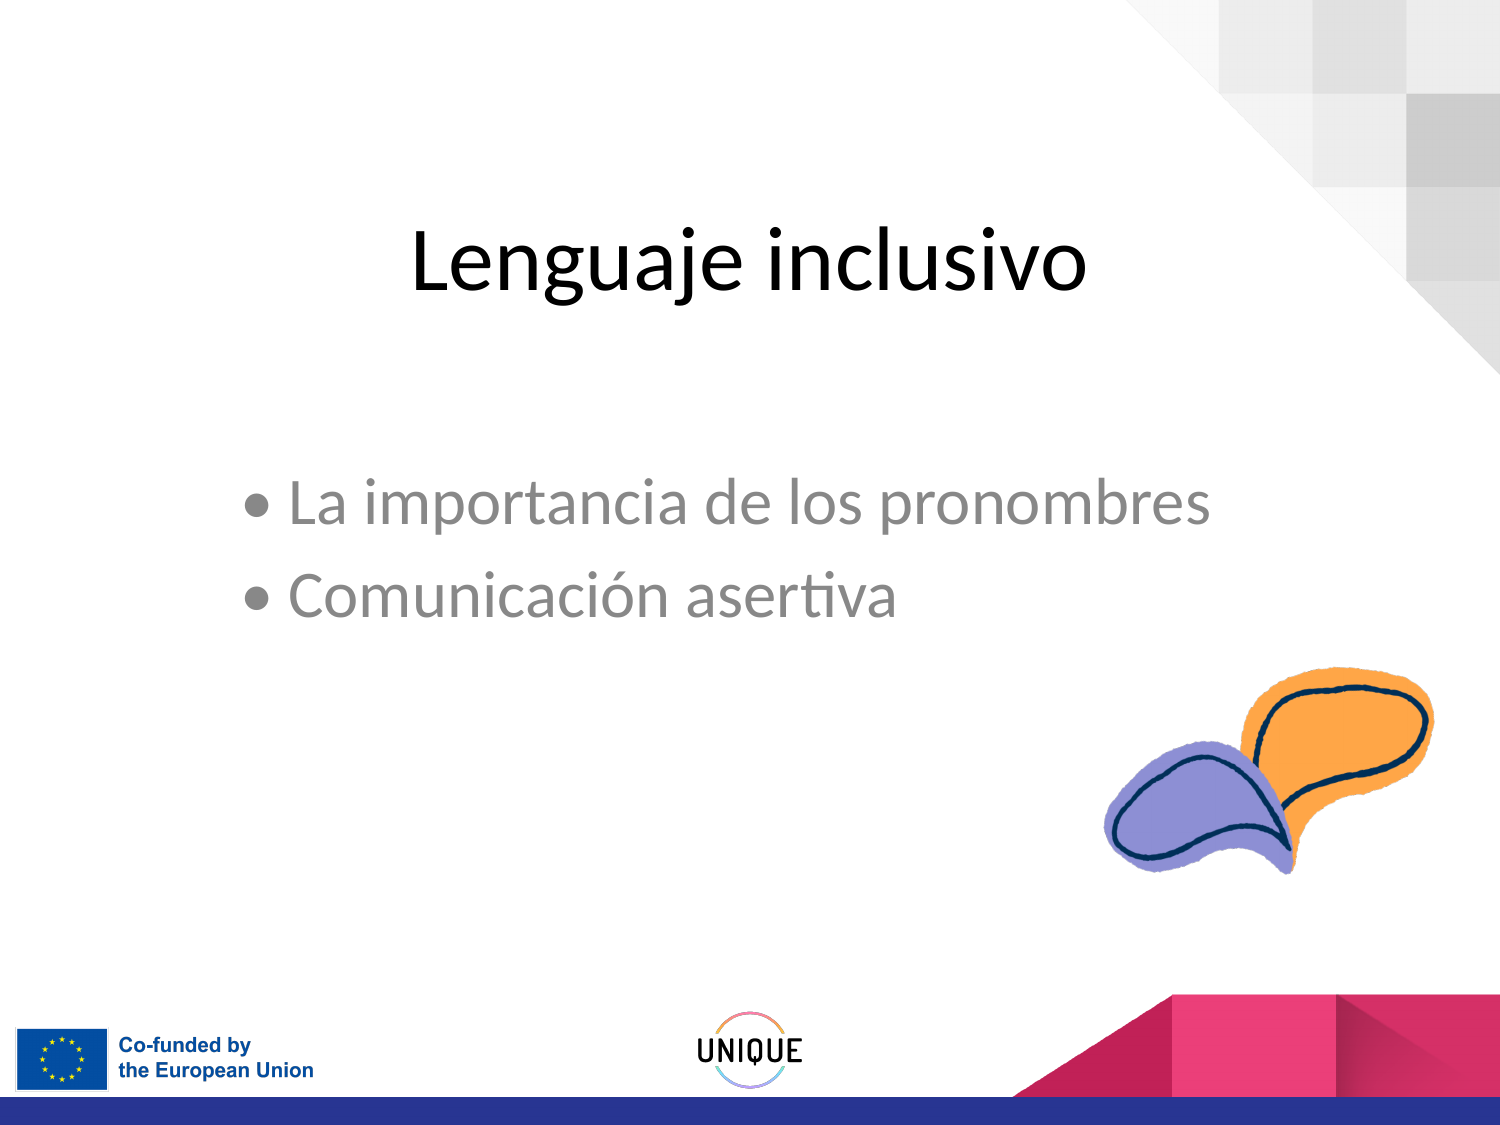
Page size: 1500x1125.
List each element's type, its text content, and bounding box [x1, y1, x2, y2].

picture [1125, 0, 1500, 375]
title Lenguaje inclusivo [112, 132, 1388, 375]
subtitle • La importancia de los pronombres • Comunicación asertiva [225, 450, 1275, 738]
picture [0, 559, 1500, 1125]
